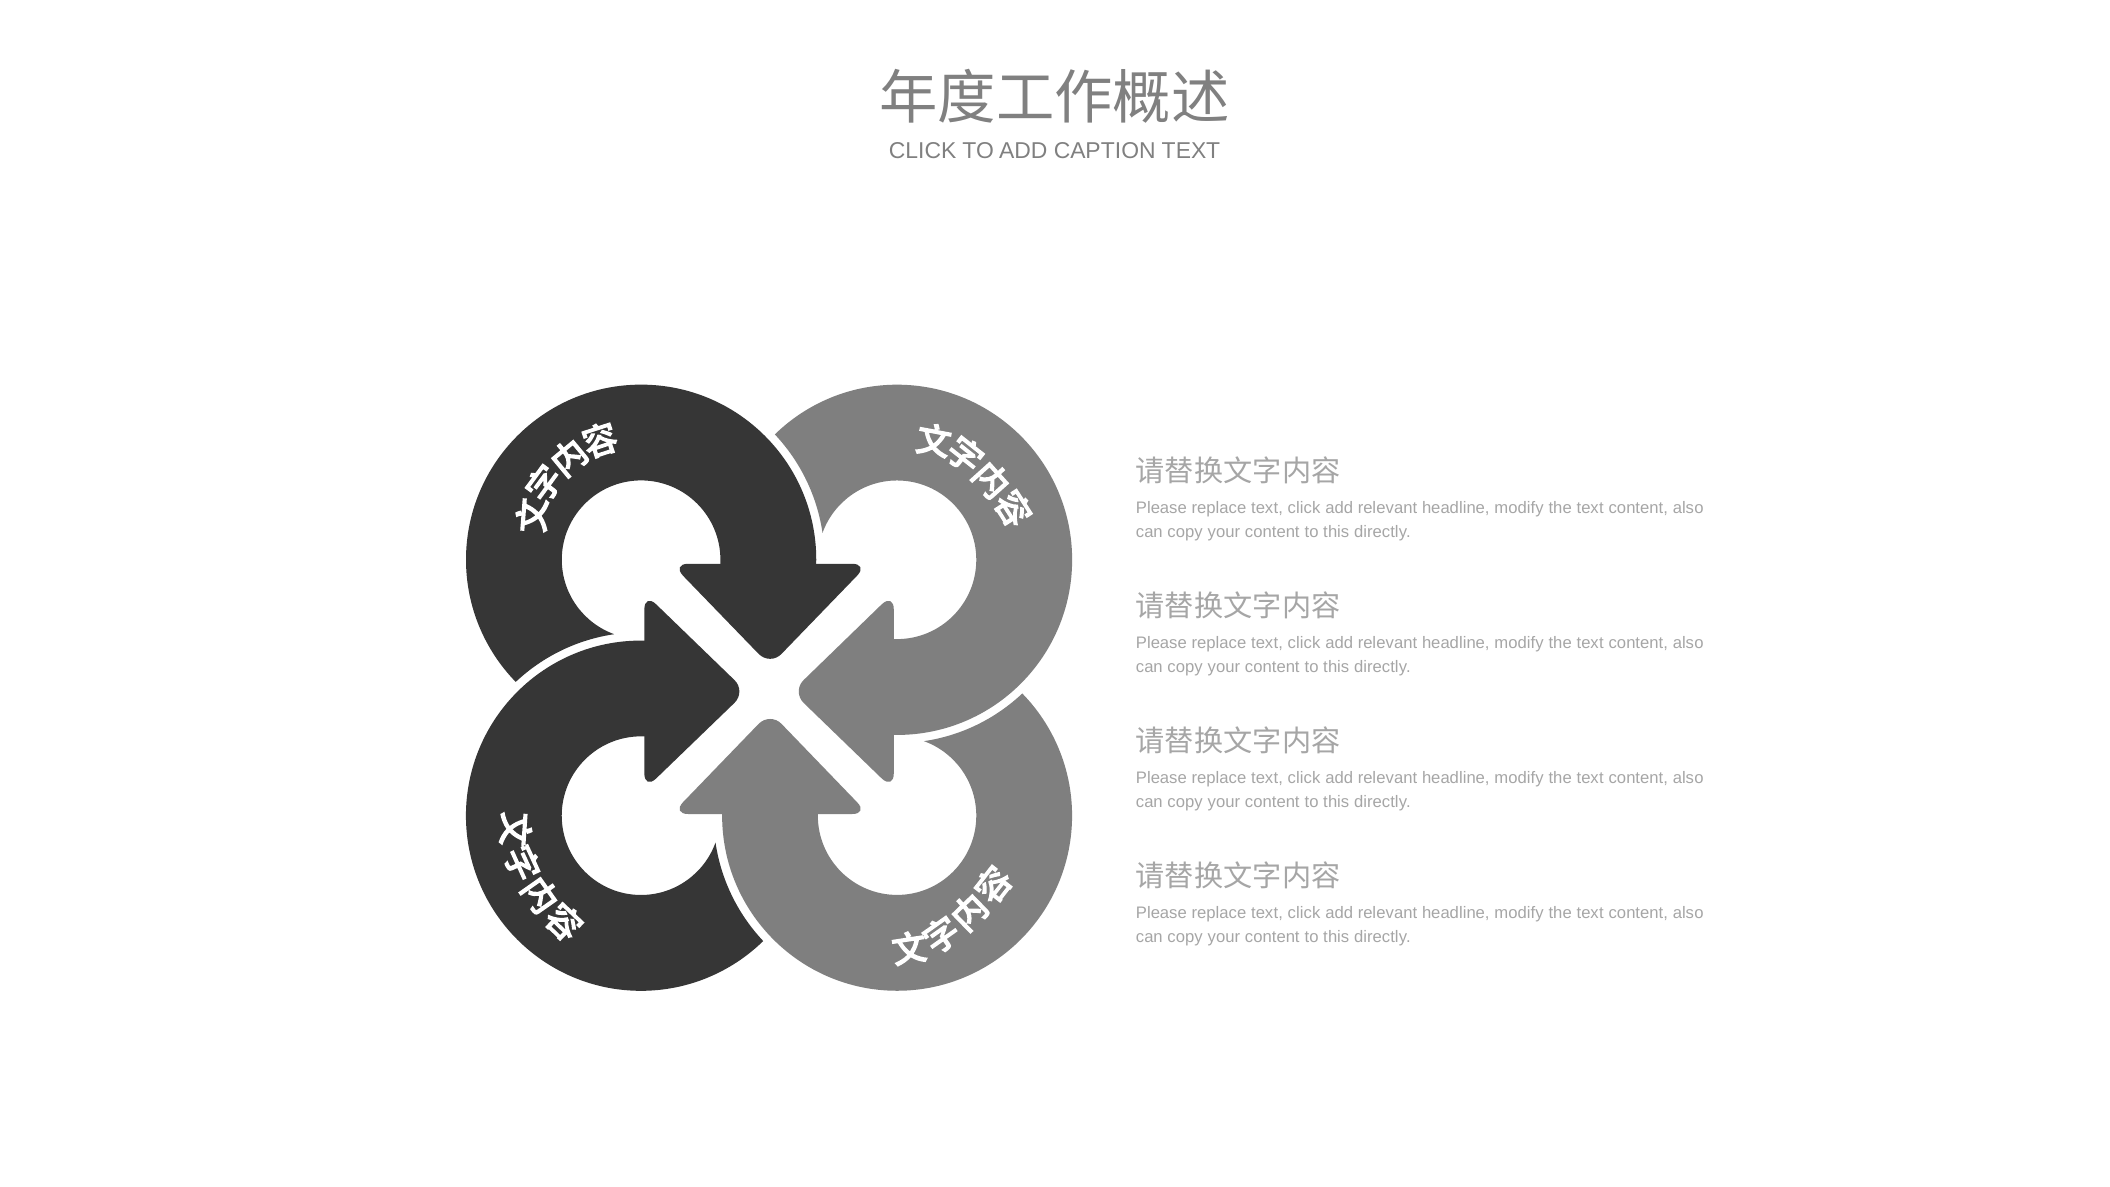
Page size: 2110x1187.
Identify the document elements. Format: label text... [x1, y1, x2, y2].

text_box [1135, 715, 1728, 810]
text_box 年度工作概述 [865, 60, 1245, 131]
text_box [1135, 444, 1728, 539]
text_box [1135, 850, 1728, 945]
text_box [465, 384, 1073, 991]
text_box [1135, 580, 1728, 674]
text_box CLICK TO ADD CAPTION TEXT [865, 135, 1245, 163]
